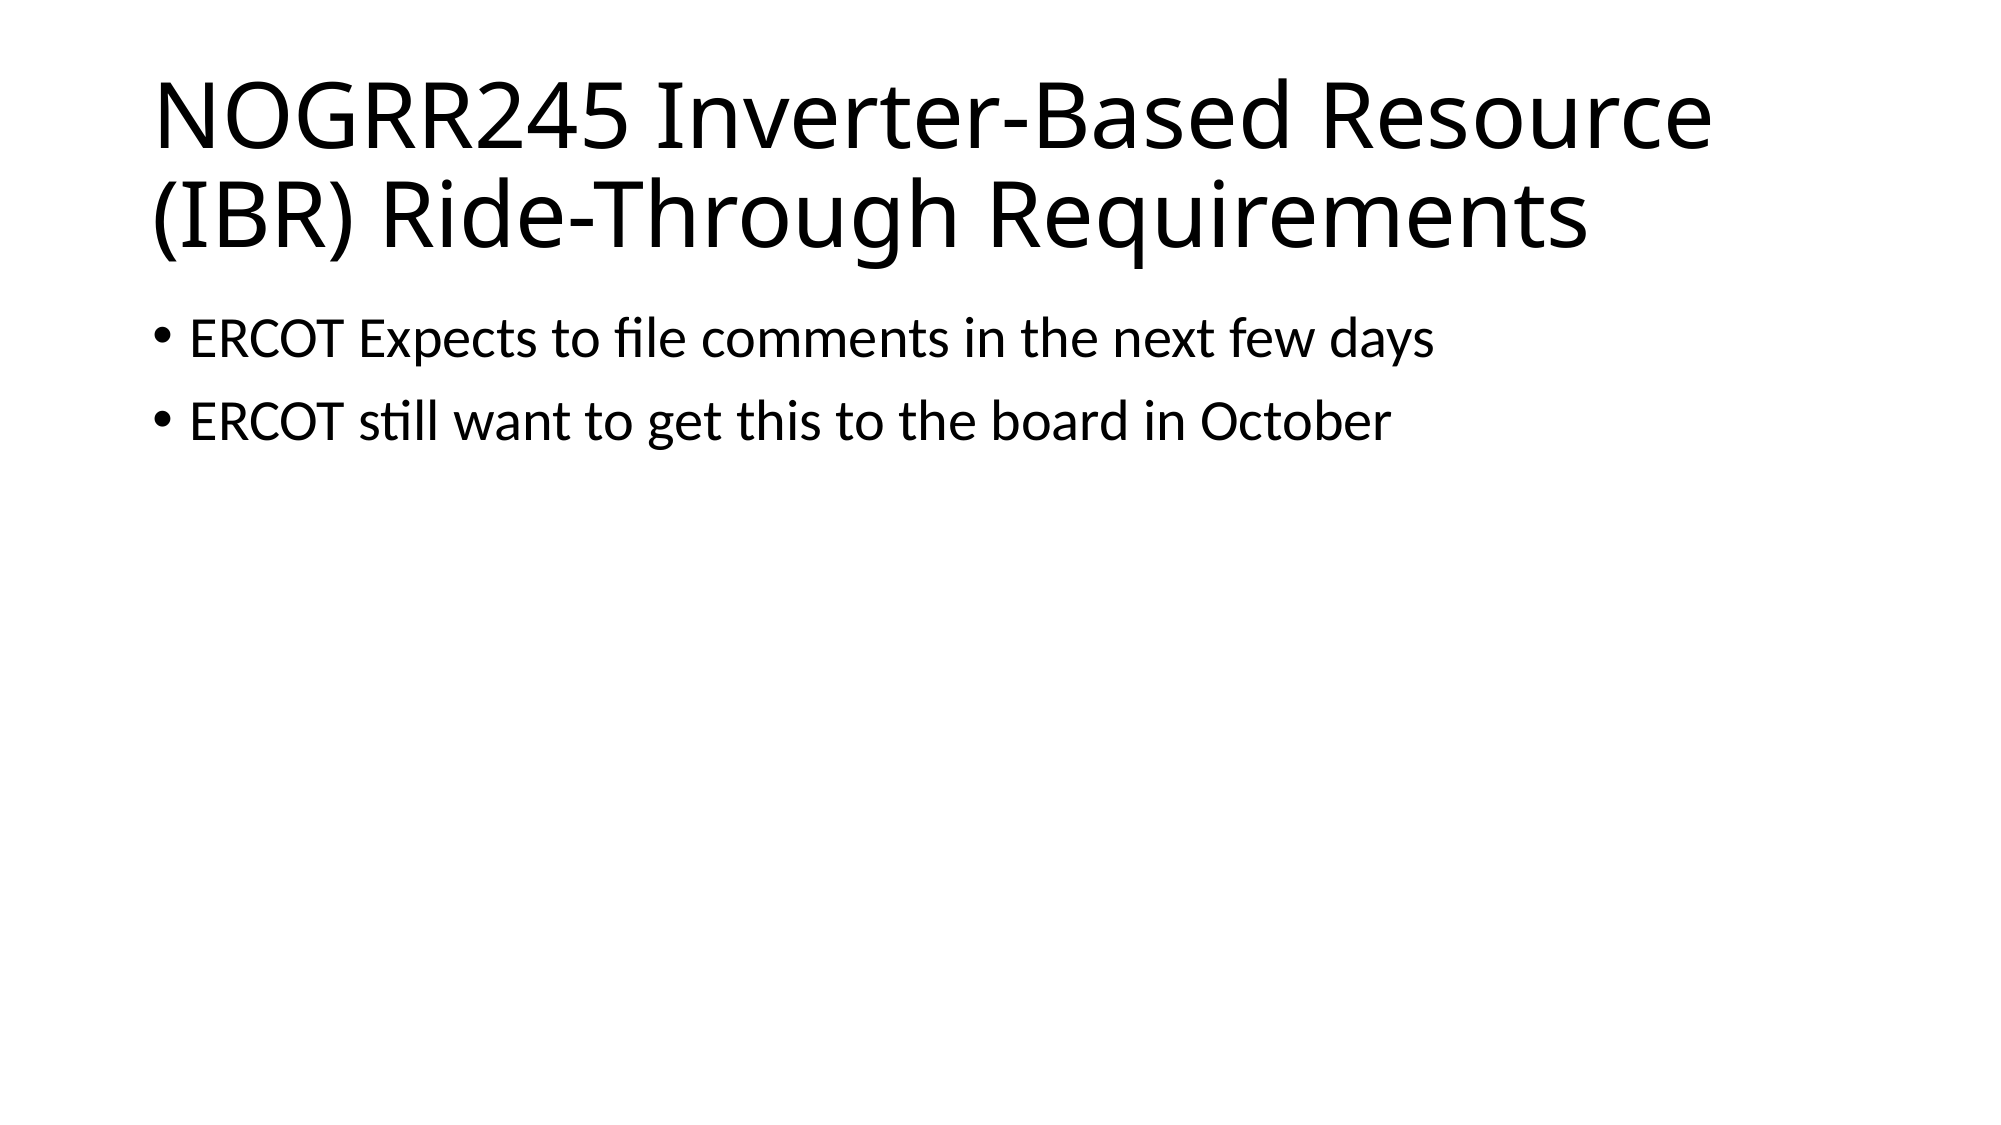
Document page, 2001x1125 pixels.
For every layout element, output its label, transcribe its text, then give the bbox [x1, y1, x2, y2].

list ERCOT Expects to file comments in the next few days ERCOT still want to get this to the board in October [137, 299, 1863, 1014]
title NOGRR245 Inverter-Based Resource (IBR) Ride-Through Requirements [137, 59, 1863, 278]
